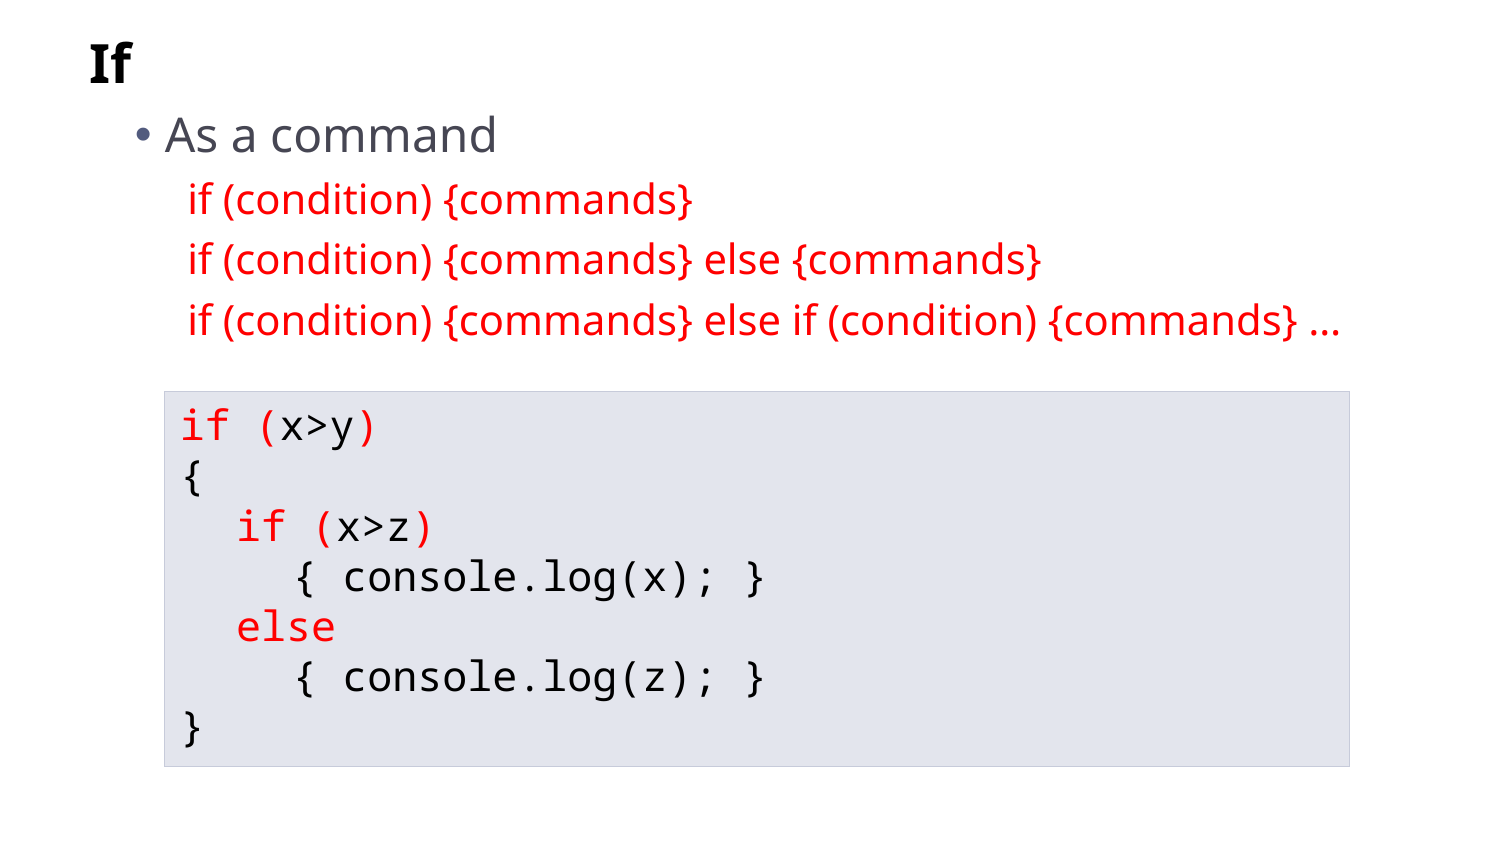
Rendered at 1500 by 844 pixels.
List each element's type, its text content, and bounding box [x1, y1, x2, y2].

text_box if (x>y) { if (x>z) { console.log(x); } else { console.log(z); } } [164, 391, 1350, 767]
list If As a command if (condition) {commands} if (condition) {commands} else {commands} if (condition) {commands} else if (condition) {commands} … [75, 21, 1475, 835]
